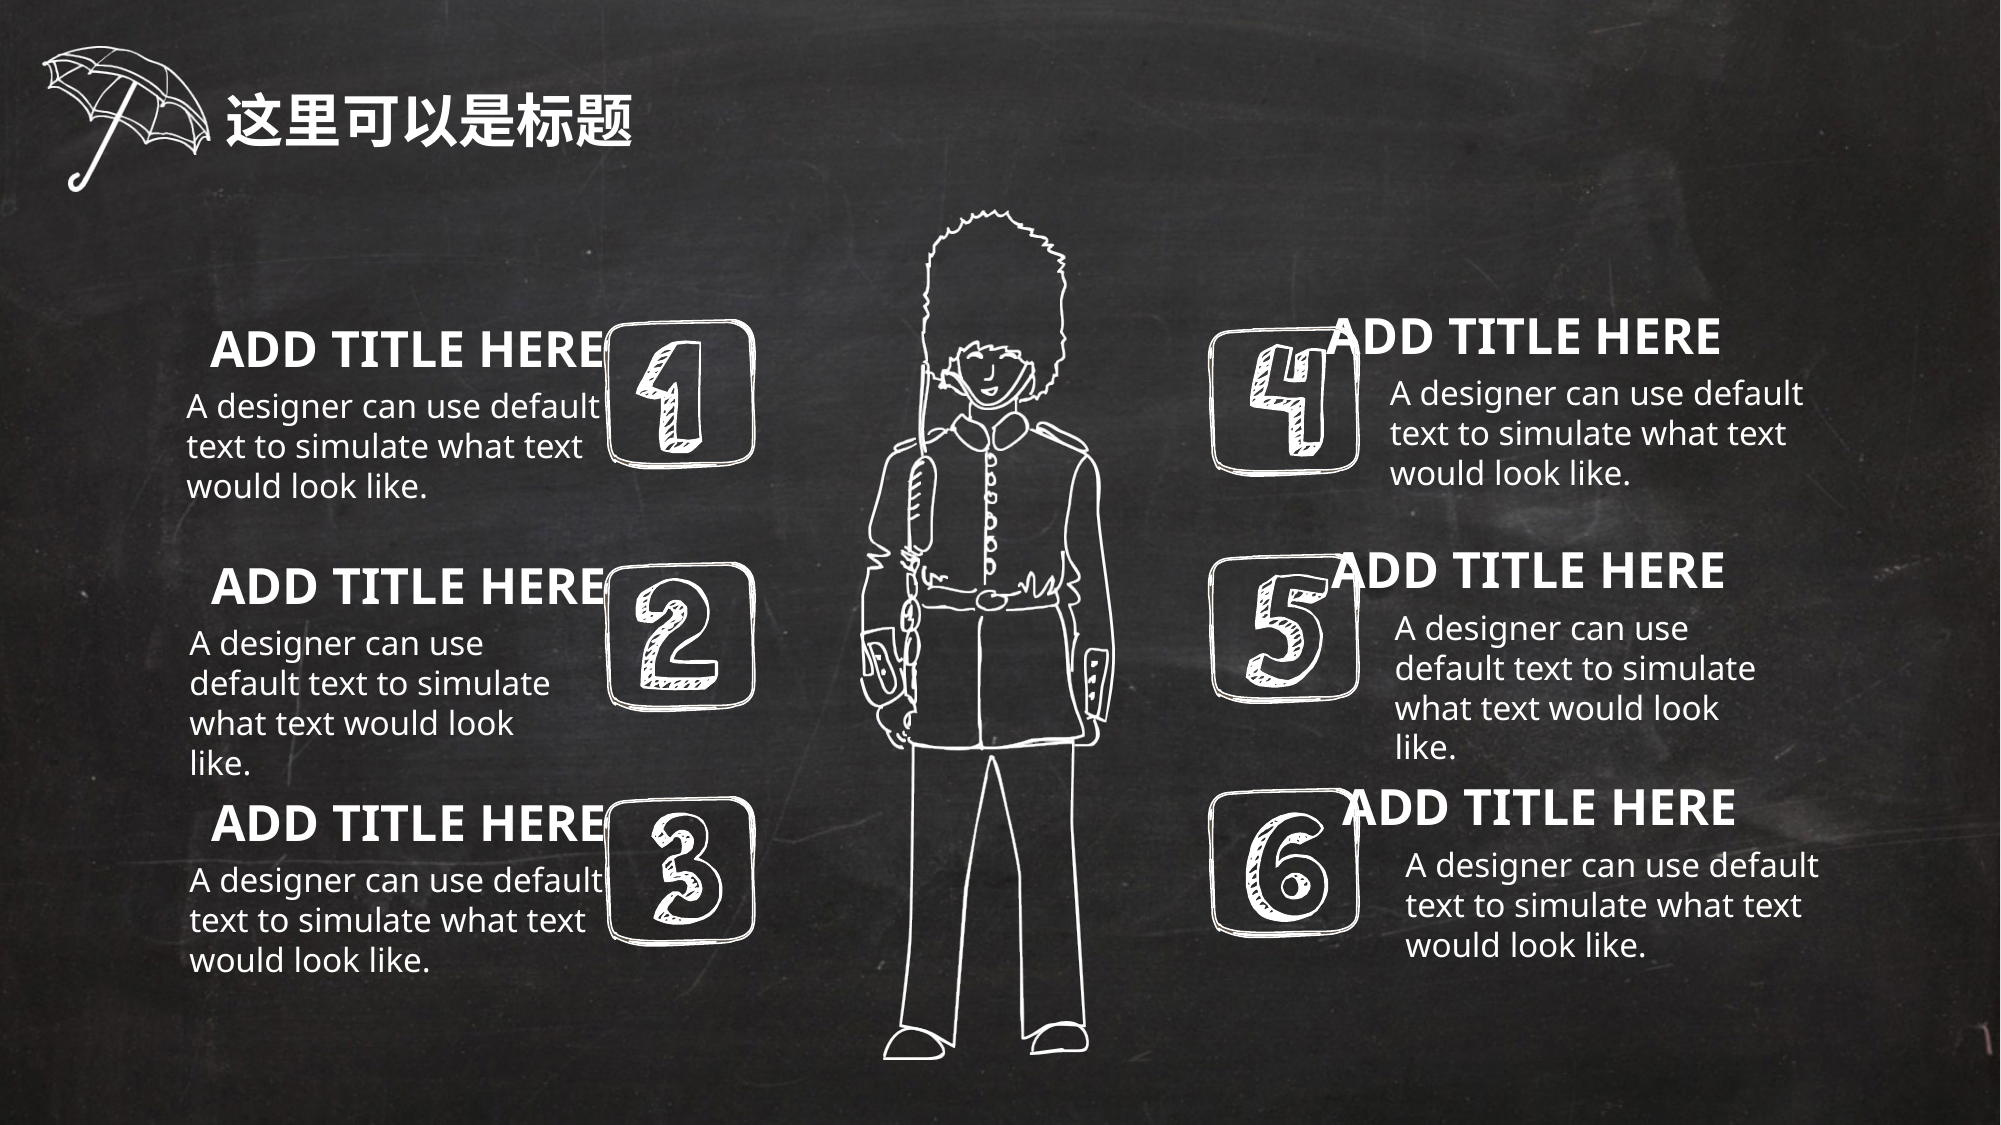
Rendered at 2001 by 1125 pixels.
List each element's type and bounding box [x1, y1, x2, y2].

text_box [1208, 327, 1360, 476]
text_box [659, 812, 723, 925]
text_box [1374, 296, 1860, 462]
text_box [604, 562, 756, 712]
text_box [657, 340, 703, 454]
text_box [1208, 788, 1360, 938]
text_box [657, 319, 756, 469]
text_box [42, 46, 669, 192]
picture [0, 0, 2001, 1125]
text_box [635, 578, 719, 691]
text_box [174, 546, 582, 711]
text_box [1208, 554, 1360, 704]
text_box [174, 784, 659, 949]
text_box [1390, 768, 1875, 933]
text_box [659, 796, 756, 946]
text_box [1379, 531, 1787, 696]
text_box [171, 309, 657, 474]
text_box [1245, 812, 1329, 922]
text_box [1245, 574, 1329, 688]
text_box [1250, 343, 1326, 457]
